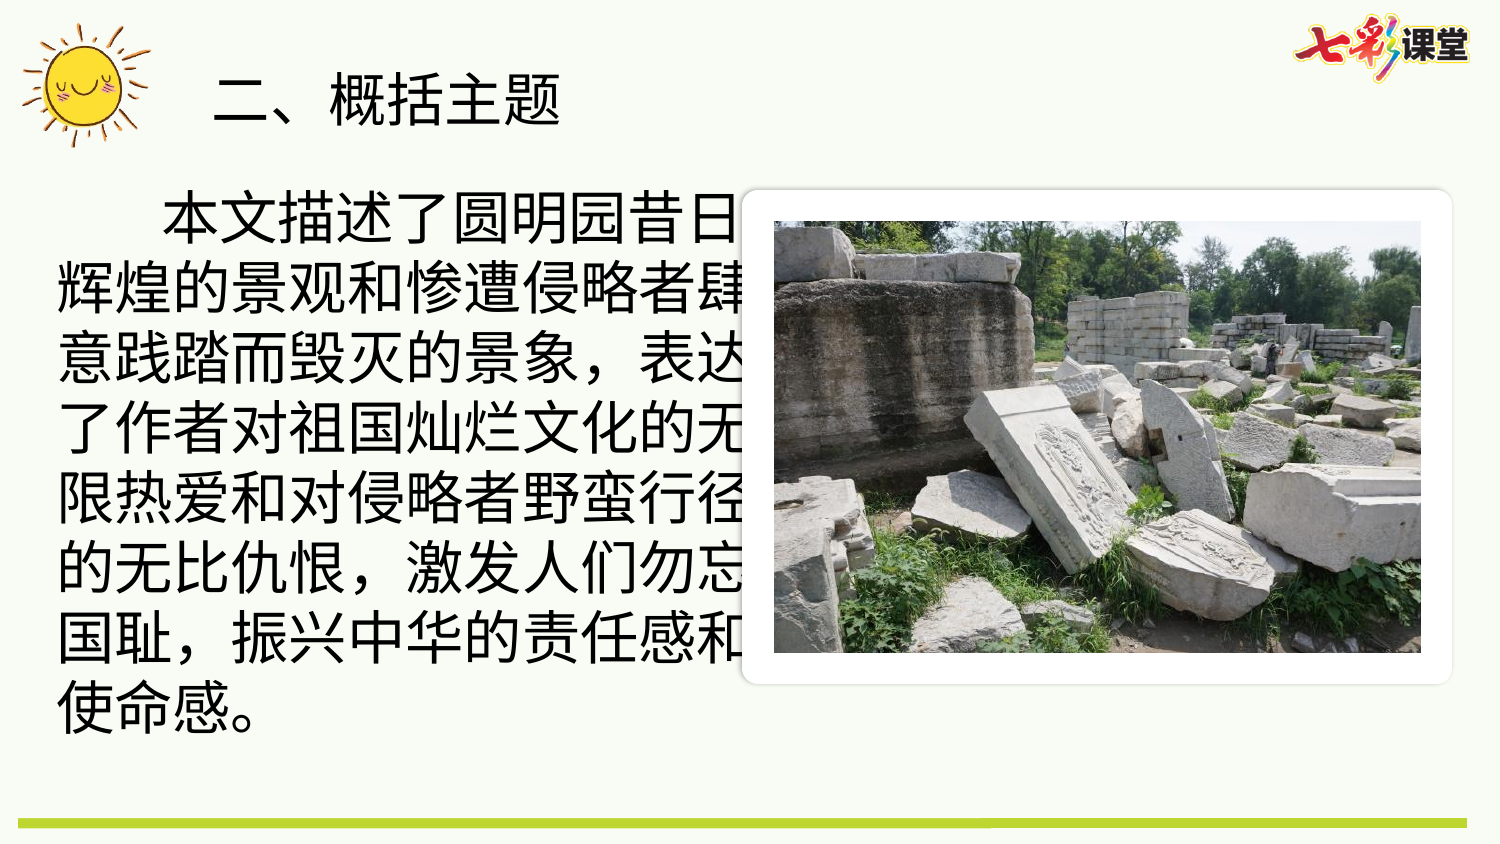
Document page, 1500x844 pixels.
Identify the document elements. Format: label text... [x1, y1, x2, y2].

picture [773, 220, 1422, 654]
picture [1291, 9, 1472, 87]
picture [18, 771, 1467, 844]
text_box 二、概括主题 [197, 55, 642, 141]
picture [0, 0, 173, 172]
text_box 本文描述了圆明园昔日辉煌的景观和惨遭侵略者肆意践踏而毁灭的景象，表达了作者对祖国灿烂文化的无限热爱和对侵略者野蛮行径的无比仇恨，激发人们勿忘国耻，振兴中华的责任感和使命感。 [41, 173, 798, 749]
